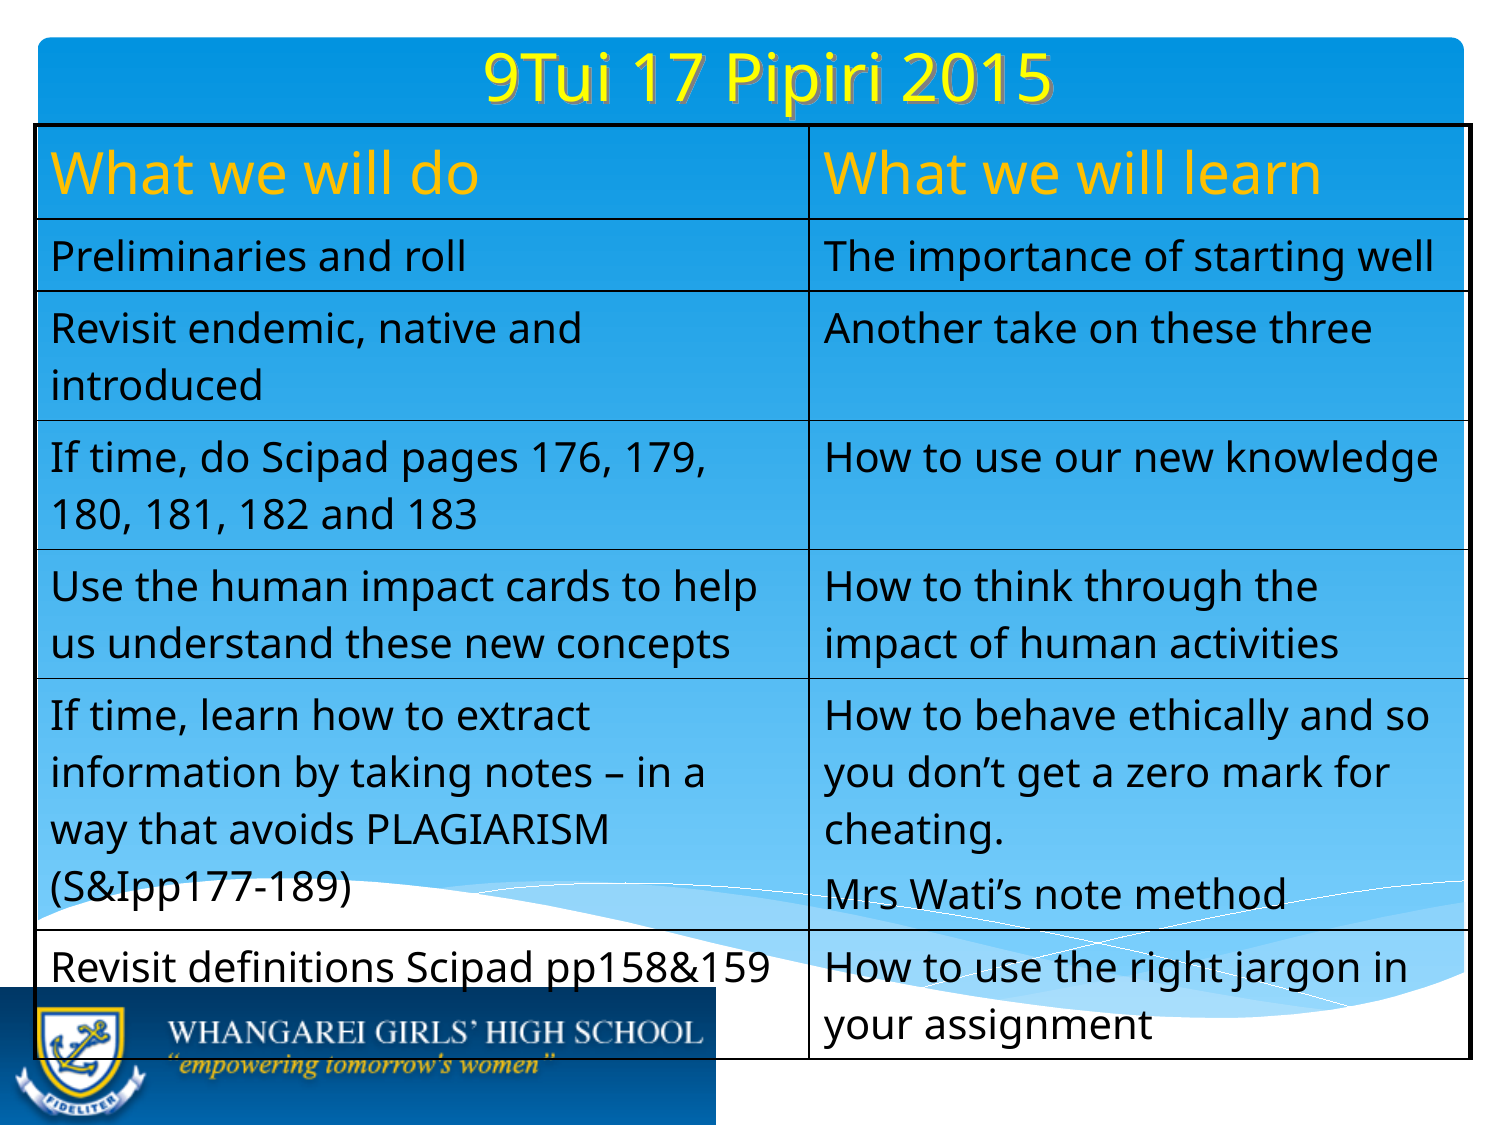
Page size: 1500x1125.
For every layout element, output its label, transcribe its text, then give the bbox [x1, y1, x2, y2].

table_header What we will do [37, 127, 808, 218]
table_header What we will learn [810, 127, 1468, 218]
table_cell Revisit definitions Scipad pp158&159 [37, 931, 808, 1058]
table_cell How to behave ethically and so you don’t get a zero mark for cheating. Mrs Wati’s note method [810, 679, 1468, 929]
table_cell The importance of starting well [810, 220, 1468, 290]
table_cell If time, do Scipad pages 176, 179, 180, 181, 182 and 183 [37, 421, 808, 549]
text_box 9Tui 17 Pipiri 2015 [162, 24, 1375, 123]
table_cell How to think through the impact of human activities [810, 550, 1468, 678]
table_cell Another take on these three [810, 292, 1468, 420]
table_cell Revisit endemic, native and introduced [37, 292, 808, 420]
table_cell Use the human impact cards to help us understand these new concepts [37, 550, 808, 678]
picture [0, 987, 716, 1125]
table_cell Preliminaries and roll [37, 220, 808, 290]
table_cell How to use our new knowledge [810, 421, 1468, 549]
table_cell If time, learn how to extract information by taking notes – in a way that avoids PLAGIARISM (S&Ipp177-189) [37, 679, 808, 929]
table_cell How to use the right jargon in your assignment [810, 931, 1468, 1058]
